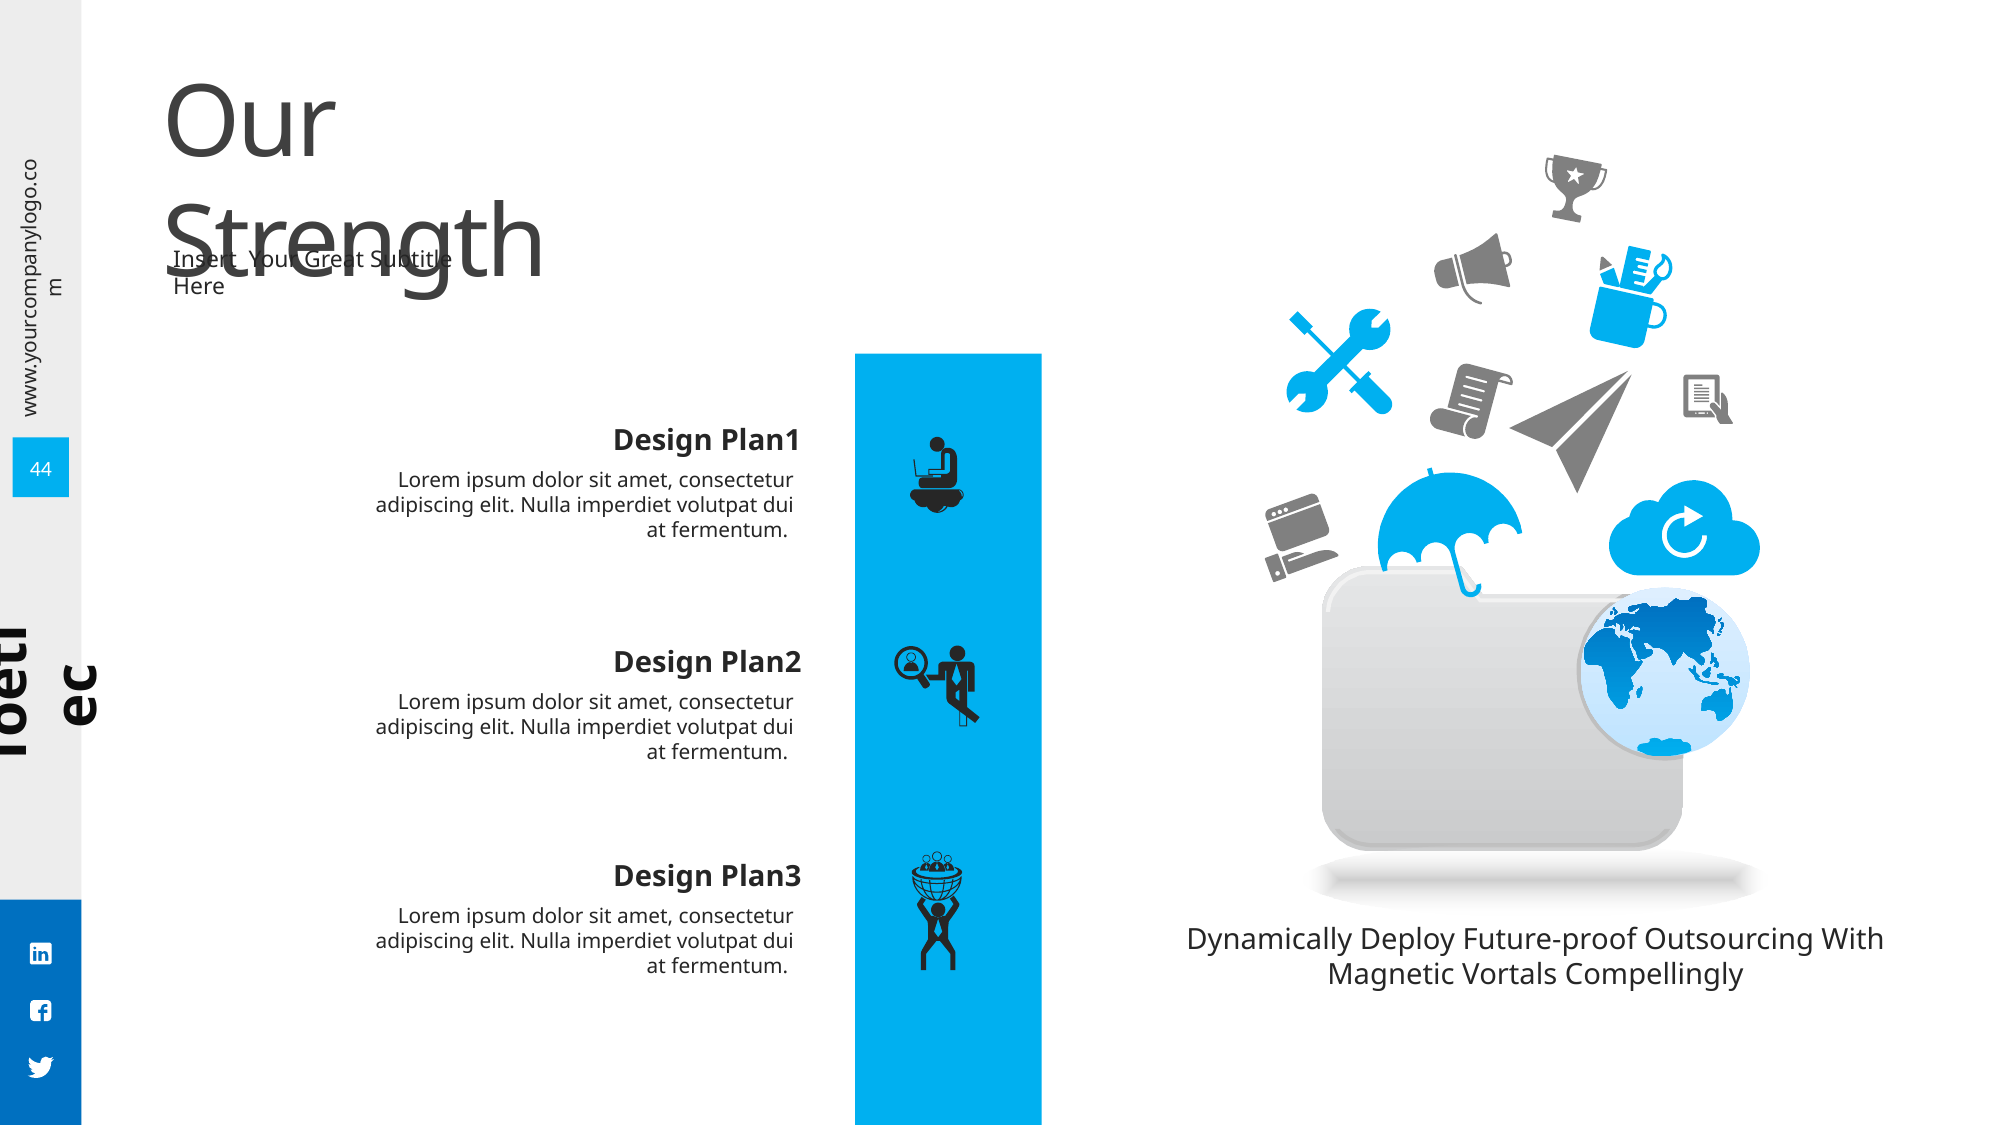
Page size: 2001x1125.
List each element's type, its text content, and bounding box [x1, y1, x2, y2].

text_box Design Plan3 [598, 849, 817, 900]
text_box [1302, 565, 1769, 917]
text_box Our Strength [147, 116, 677, 236]
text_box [910, 436, 964, 513]
slide_number 44 [12, 437, 69, 498]
text_box Lorem ipsum dolor sit amet, consectetur adipiscing elit. Nulla imperdiet volutpat dui at fermentum. [359, 459, 809, 550]
text_box Design Plan2 [598, 635, 817, 686]
text_box Lorem ipsum dolor sit amet, consectetur adipiscing elit. Nulla imperdiet volutpat dui at fermentum. [359, 681, 809, 772]
text_box Dynamically Deploy Future-proof Outsourcing With Magnetic Vortals Compellingly [1165, 884, 1906, 1027]
text_box Design Plan1 [598, 414, 817, 464]
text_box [1259, 158, 1760, 602]
text_box [854, 353, 1043, 1125]
text_box Insert Your Great Subtitle Here [158, 237, 512, 307]
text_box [911, 851, 963, 971]
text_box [894, 645, 980, 727]
text_box Lorem ipsum dolor sit amet, consectetur adipiscing elit. Nulla imperdiet volutpat dui at fermentum. [359, 895, 809, 986]
